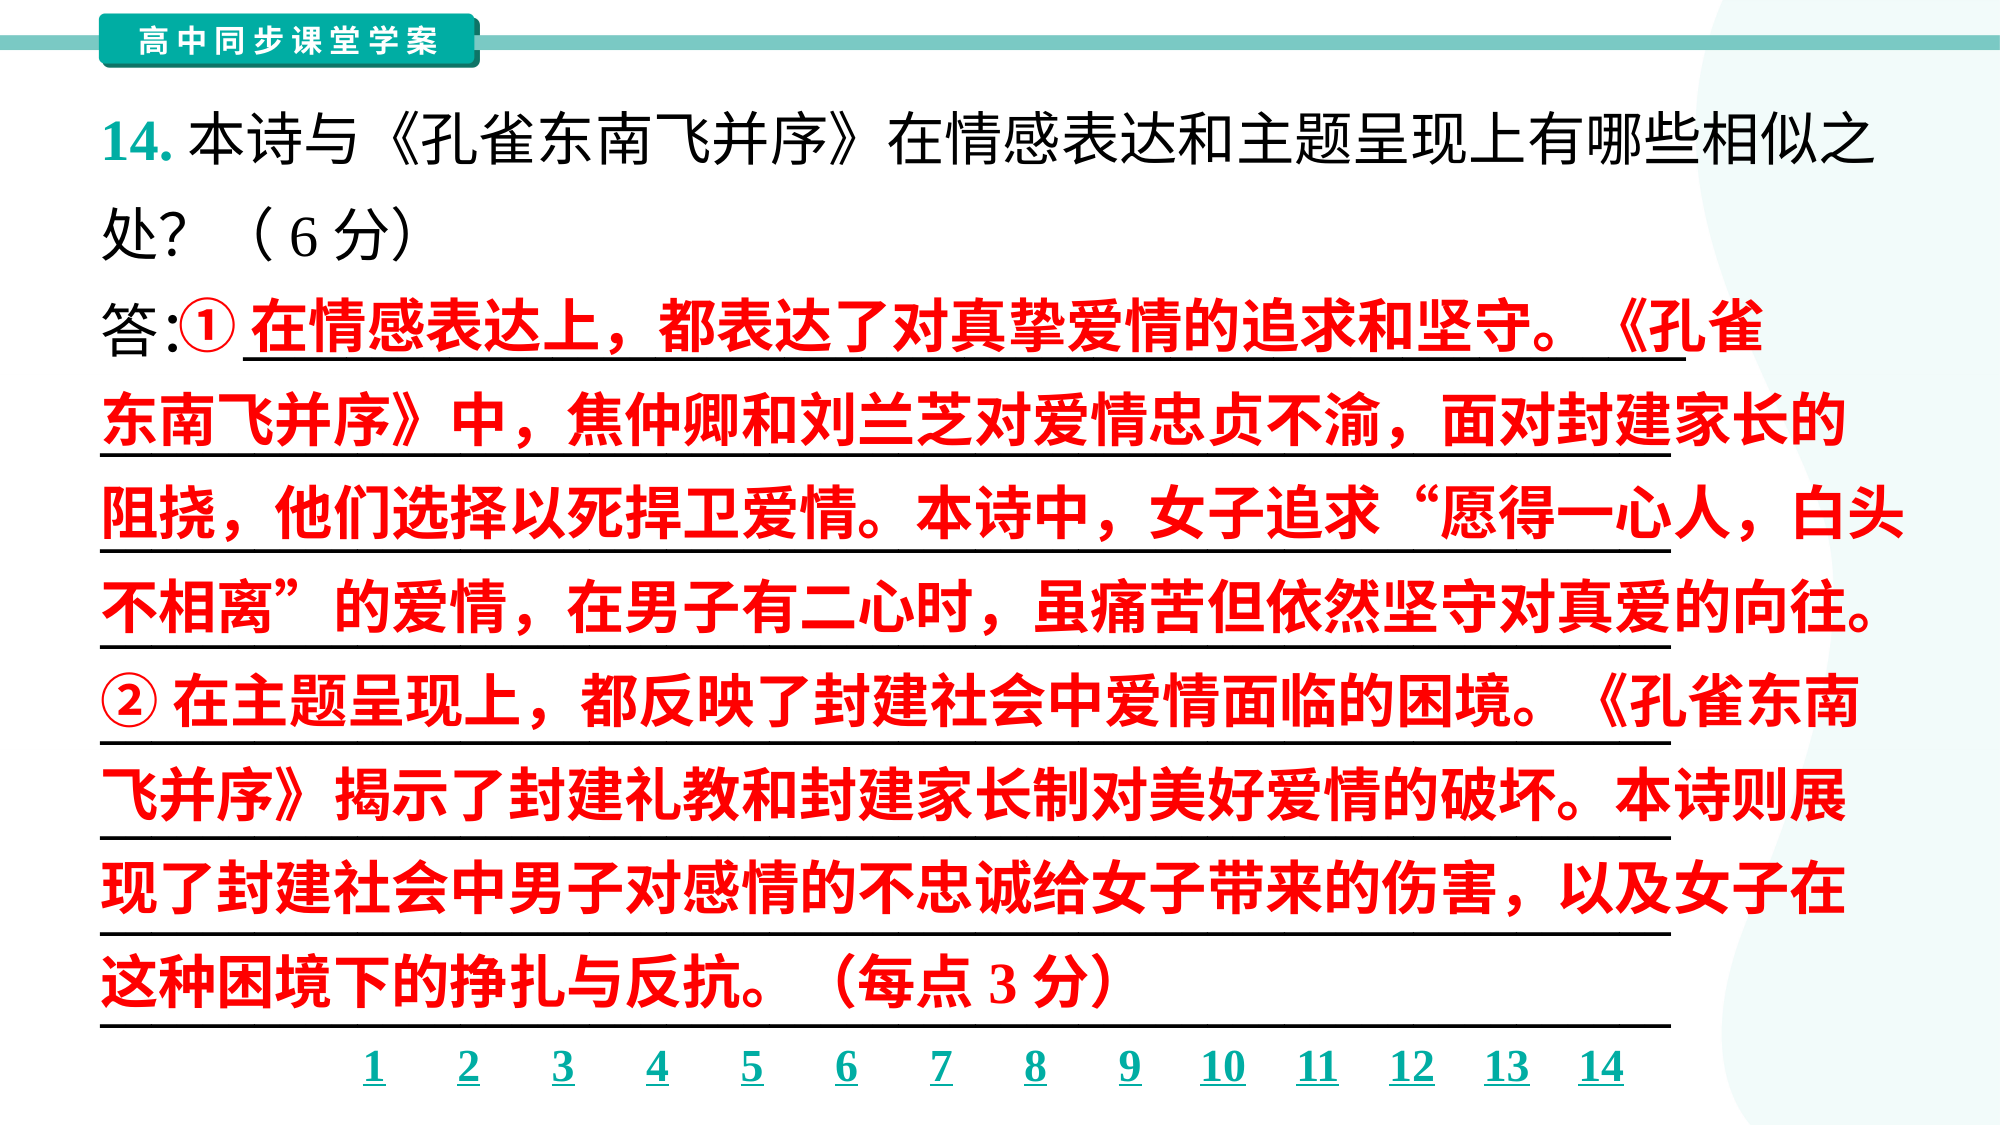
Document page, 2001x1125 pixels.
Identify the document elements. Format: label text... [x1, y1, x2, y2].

text_box 14.本诗与《孔雀东南飞并序》在情感表达和主题呈现上有哪些相似之 处？（6分） 答： ________________________________________________________ _____________________________________________________________ _____________________________________________________________ _____________________________________________________________ _____________________________________________________________ _____________________________________________________________ _____________________________________________________________ _____________________________________________________________ [100, 1006, 1899, 1018]
picture [0, 0, 2000, 1125]
text_box 14.本诗与《孔雀东南飞并序》在情感表达和主题呈现上有哪些相似之 处？（6分） 答： ________________________________________________________ _____________________________________________________________ _____________________________________________________________ _____________________________________________________________ _____________________________________________________________ _____________________________________________________________ _____________________________________________________________ _____________________________________________________________ [100, 76, 1899, 265]
text_box ①在情感表达上，都表达了对真挚爱情的追求和坚守。《孔雀 东南飞并序》中，焦仲卿和刘兰芝对爱情忠贞不渝，面对封建家长的 阻挠，他们选择以死捍卫爱情。本诗中，女子追求“愿得一心人，白头 不相离”的爱情，在男子有二心时，虽痛苦但依然坚守对真爱的向往。 ②在主题呈现上，都反映了封建社会中爱情面临的困境。《孔雀东南 飞并序》揭示了封建礼教和封建家长制对美好爱情的破坏。本诗则展 现了封建社会中男子对感情的不忠诚给女子带来的伤害，以及女子在 这种困境下的挣扎与反抗。（每点3分） [100, 265, 1899, 1006]
